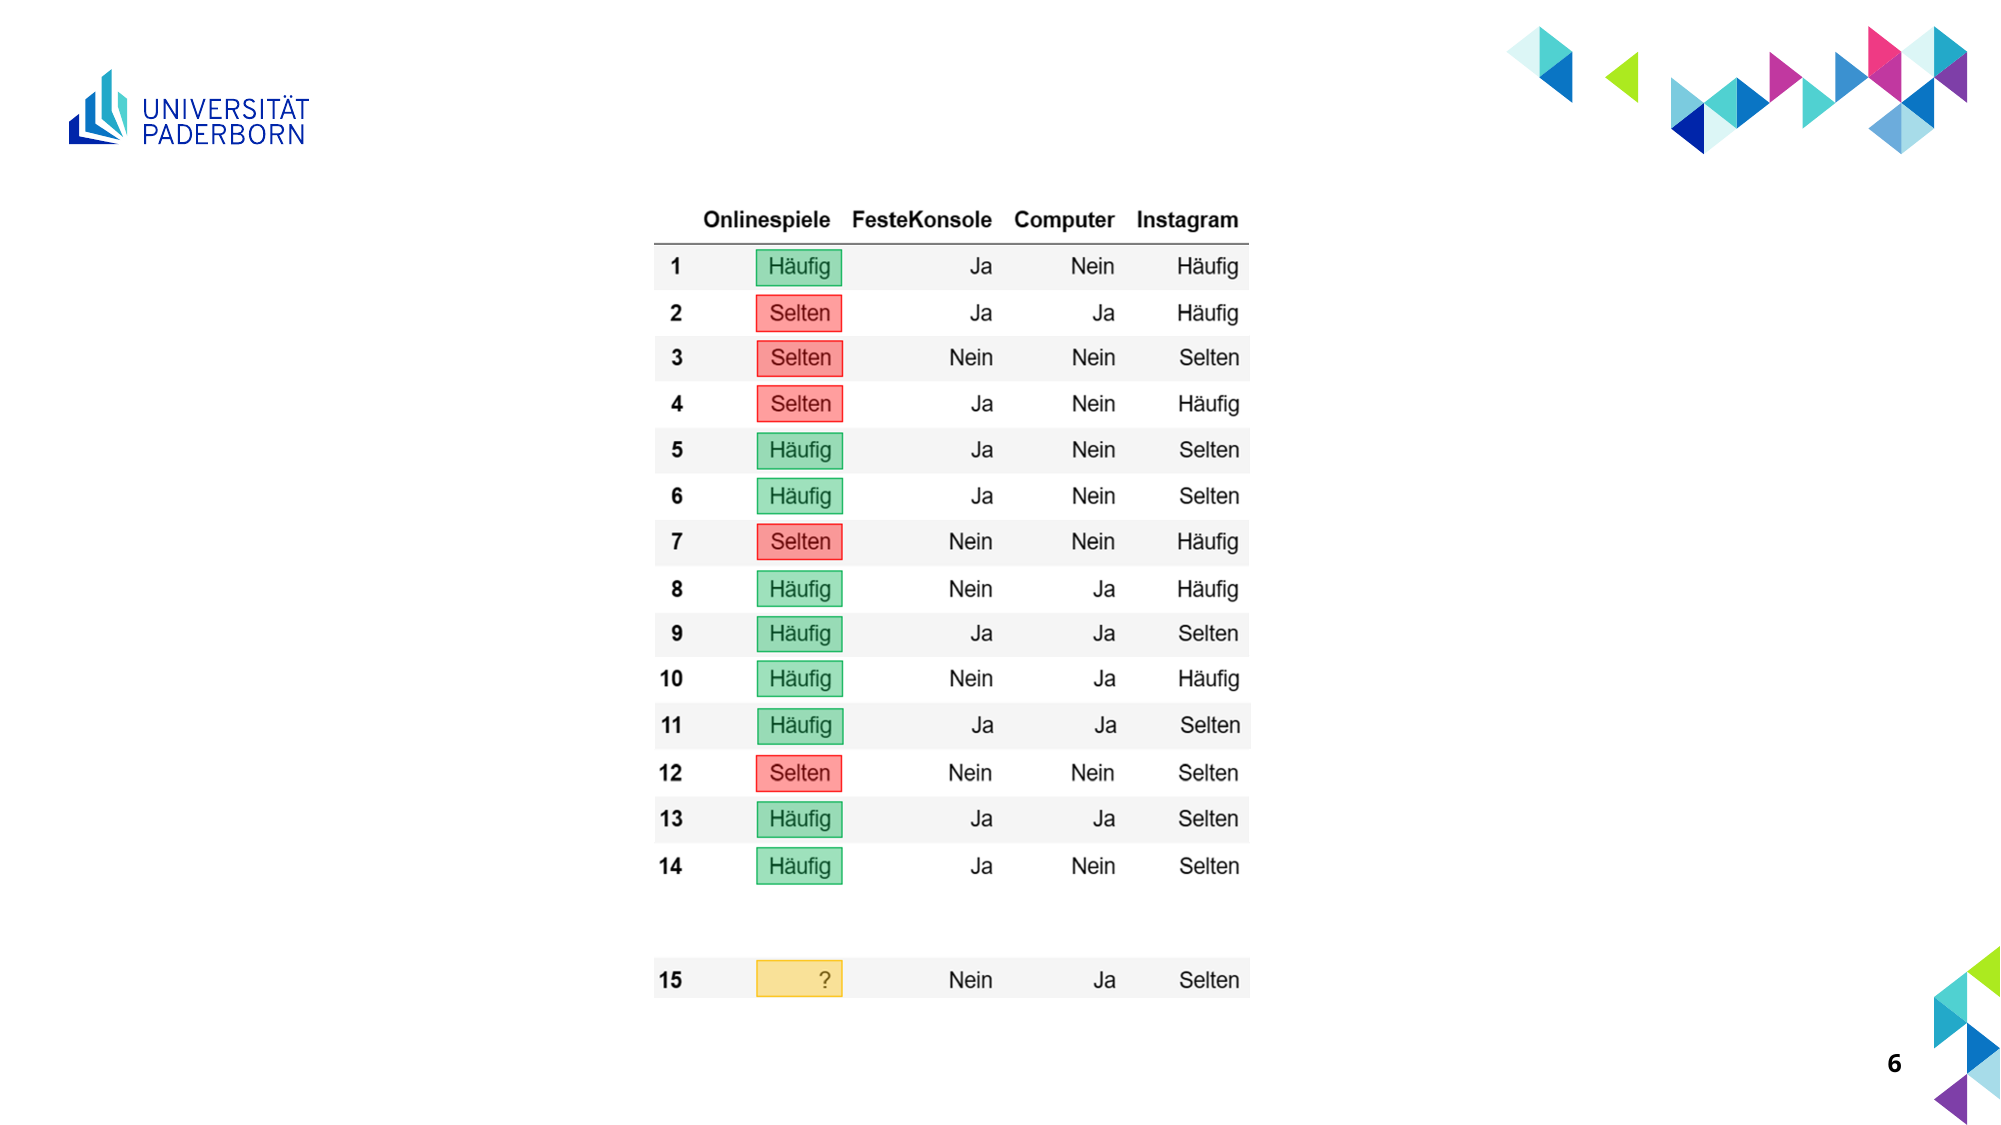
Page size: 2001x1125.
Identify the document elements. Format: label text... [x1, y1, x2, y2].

picture [654, 956, 1250, 998]
slide_number 6 [1819, 1052, 1902, 1083]
picture [654, 202, 1251, 889]
